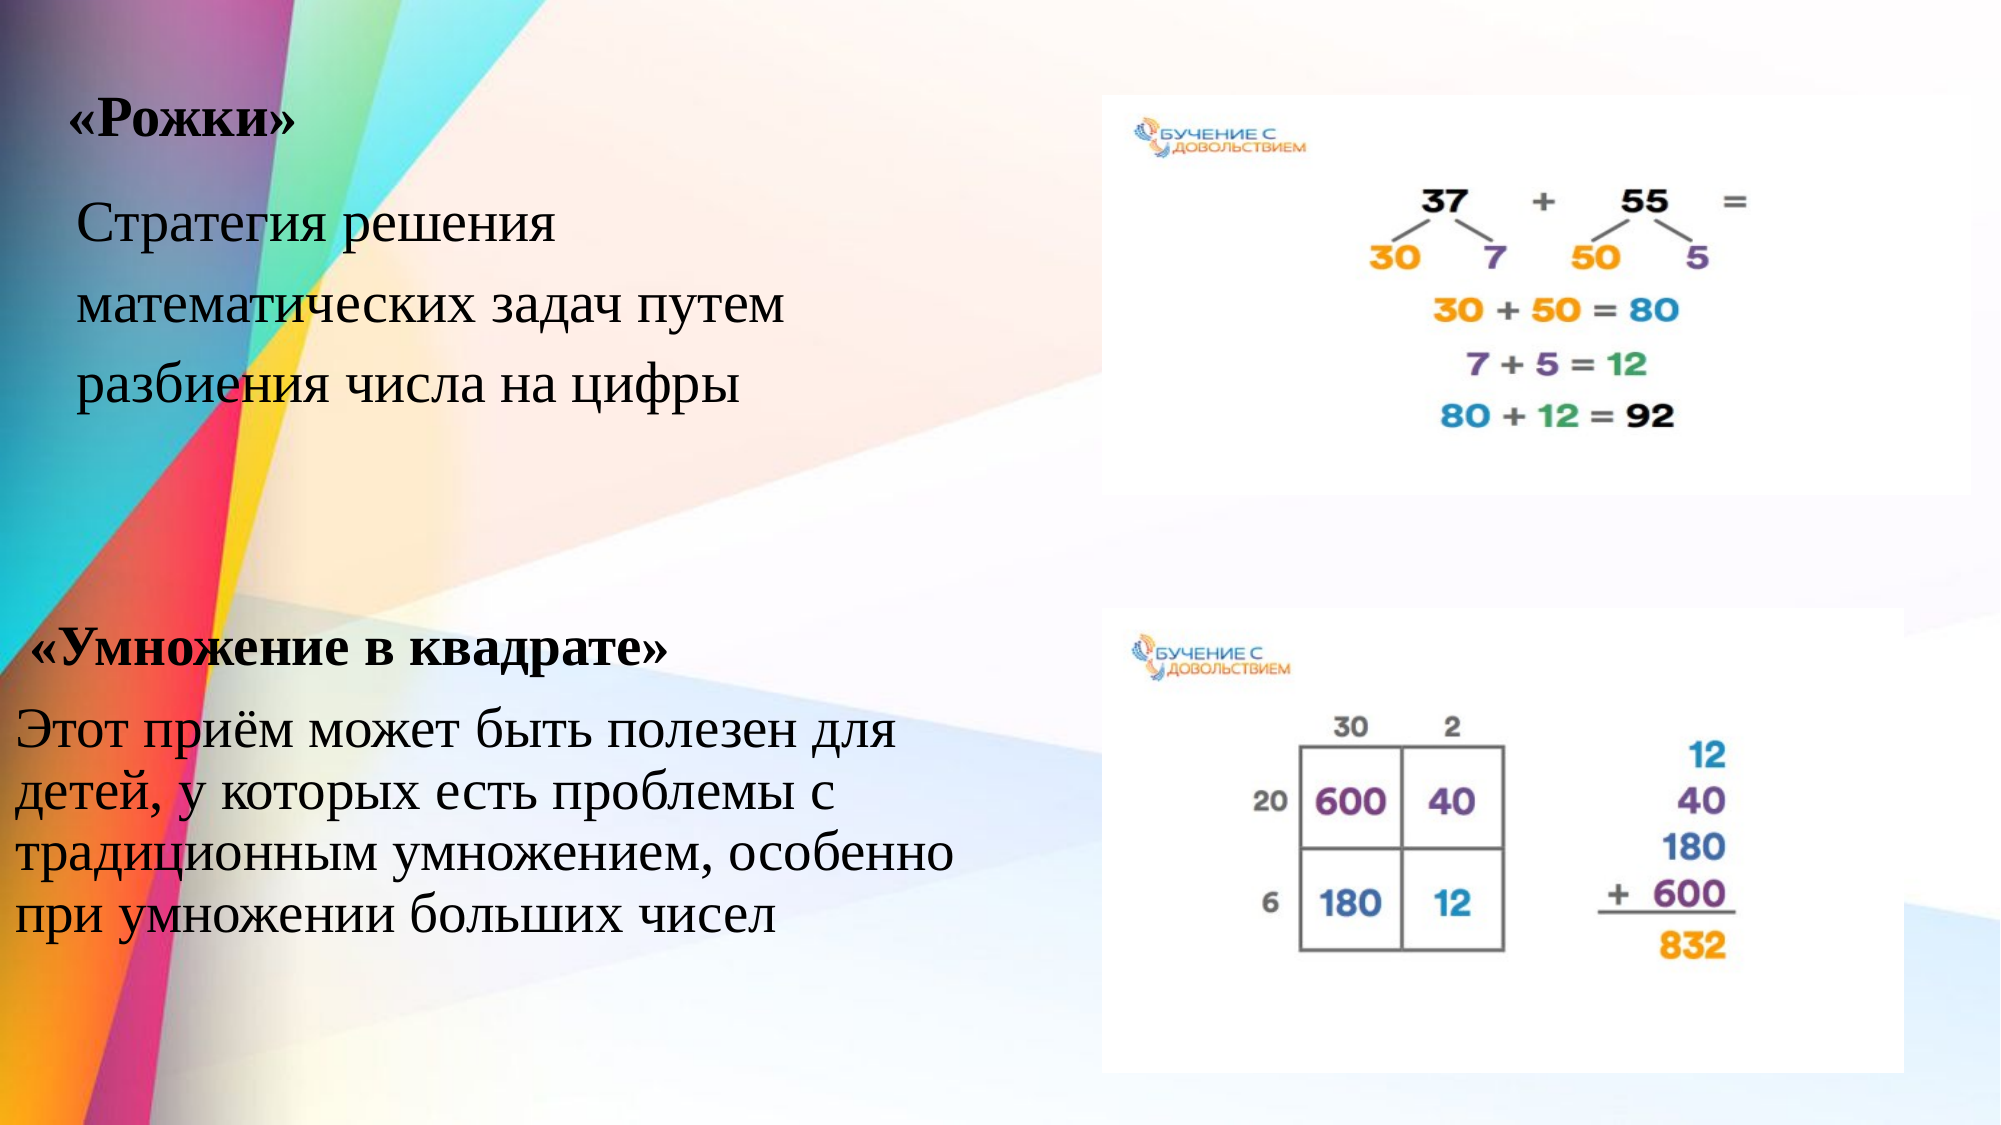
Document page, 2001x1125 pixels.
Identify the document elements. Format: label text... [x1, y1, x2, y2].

list «Умножение в квадрате» Этот приём может быть полезен для детей, у которых есть проблемы с традиционным умножением, особенно при умножении больших чисел [0, 608, 972, 960]
text_box Стратегия решения математических задач путем разбиения числа на цифры [61, 165, 889, 422]
picture [0, 0, 2001, 1125]
title «Рожки» [0, 63, 675, 281]
